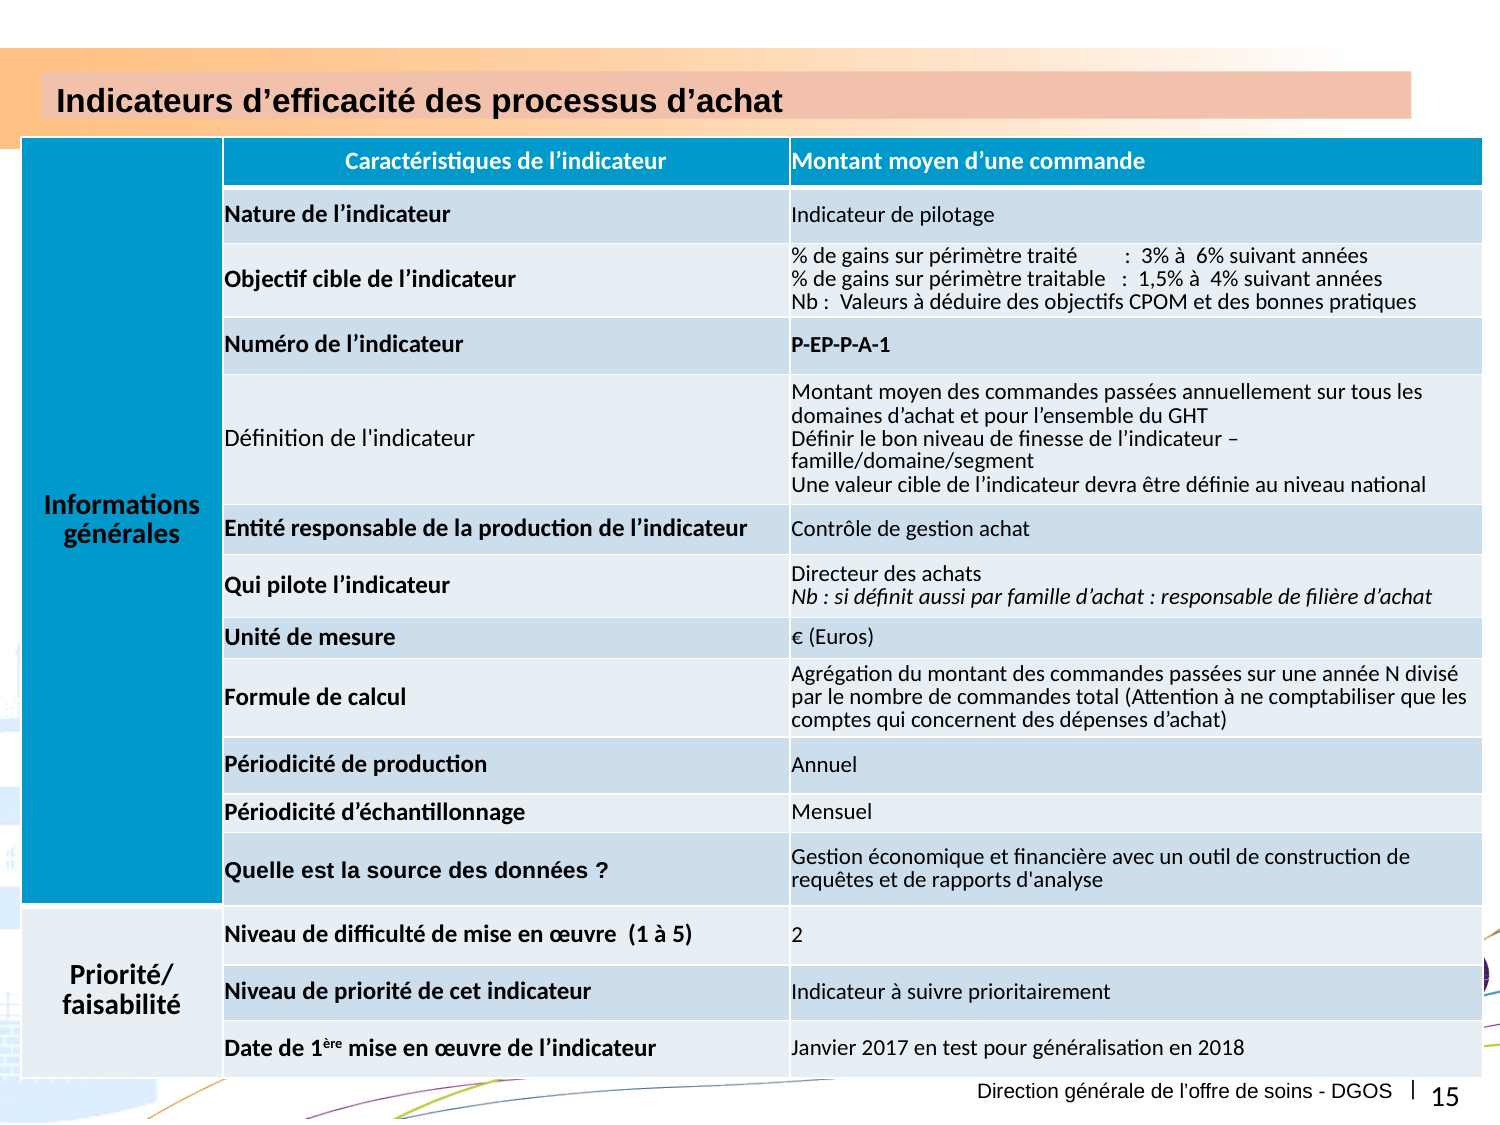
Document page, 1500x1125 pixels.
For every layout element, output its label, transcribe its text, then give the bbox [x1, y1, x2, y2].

table_cell Niveau de difficulté de mise en œuvre (1 à 5) [224, 907, 789, 964]
table_cell Entité responsable de la production de l’indicateur [224, 505, 789, 554]
table_header Montant moyen d’une commande [791, 138, 1482, 185]
table_cell Gestion économique et financière avec un outil de construction de requêtes et de rapports d'analyse [791, 833, 1482, 905]
table_cell Directeur des achats Nb : si définit aussi par famille d’achat : responsable de filière d’achat [791, 555, 1482, 617]
table_cell Quelle est la source des données ? [224, 833, 789, 905]
text_box Indicateurs d’efficacité des processus d’achat [41, 71, 1412, 119]
table_cell Contrôle de gestion achat [791, 505, 1482, 554]
table_cell Définition de l'indicateur [224, 375, 789, 504]
table_header Informations générales [22, 138, 222, 903]
table_cell Date de 1ère mise en œuvre de l’indicateur [224, 1021, 789, 1077]
table_cell Janvier 2017 en test pour généralisation en 2018 [791, 1021, 1482, 1077]
table_cell Nature de l’indicateur [224, 190, 789, 243]
table_cell Annuel [791, 738, 1482, 793]
slide_number 15 [1430, 1079, 1463, 1103]
table_cell Périodicité d’échantillonnage [224, 795, 789, 832]
table_header Caractéristiques de l’indicateur [224, 138, 789, 185]
table_cell P-EP-P-A-1 [791, 318, 1482, 374]
table_cell Indicateur à suivre prioritairement [791, 966, 1482, 1020]
table_cell € (Euros) [791, 618, 1482, 658]
table_cell Numéro de l’indicateur [224, 318, 789, 374]
table_cell Formule de calcul [224, 659, 789, 736]
table_cell Objectif cible de l’indicateur [224, 244, 789, 316]
table_cell Unité de mesure [224, 618, 789, 658]
table_cell Agrégation du montant des commandes passées sur une année N divisé par le nombre de commandes total (Attention à ne comptabiliser que les comptes qui concernent des dépenses d’achat) [791, 659, 1482, 736]
table_cell 2 [791, 907, 1482, 964]
table_cell Montant moyen des commandes passées annuellement sur tous les domaines d’achat et pour l’ensemble du GHT Définir le bon niveau de finesse de l’indicateur – famille/domaine/segment Une valeur cible de l’indicateur devra être définie au niveau national [791, 375, 1482, 504]
table_cell Indicateur de pilotage [791, 190, 1482, 243]
table_cell % de gains sur périmètre traité : 3% à 6% suivant années % de gains sur périmètre traitable : 1,5% à 4% suivant années Nb : Valeurs à déduire des objectifs CPOM et des bonnes pratiques [791, 244, 1482, 316]
table_cell Qui pilote l’indicateur [224, 555, 789, 617]
table_cell Priorité/ faisabilité [22, 909, 222, 1077]
table_cell Niveau de priorité de cet indicateur [224, 966, 789, 1020]
table_cell Mensuel [791, 795, 1482, 832]
picture [164, 827, 1500, 1119]
table_cell Périodicité de production [224, 738, 789, 793]
